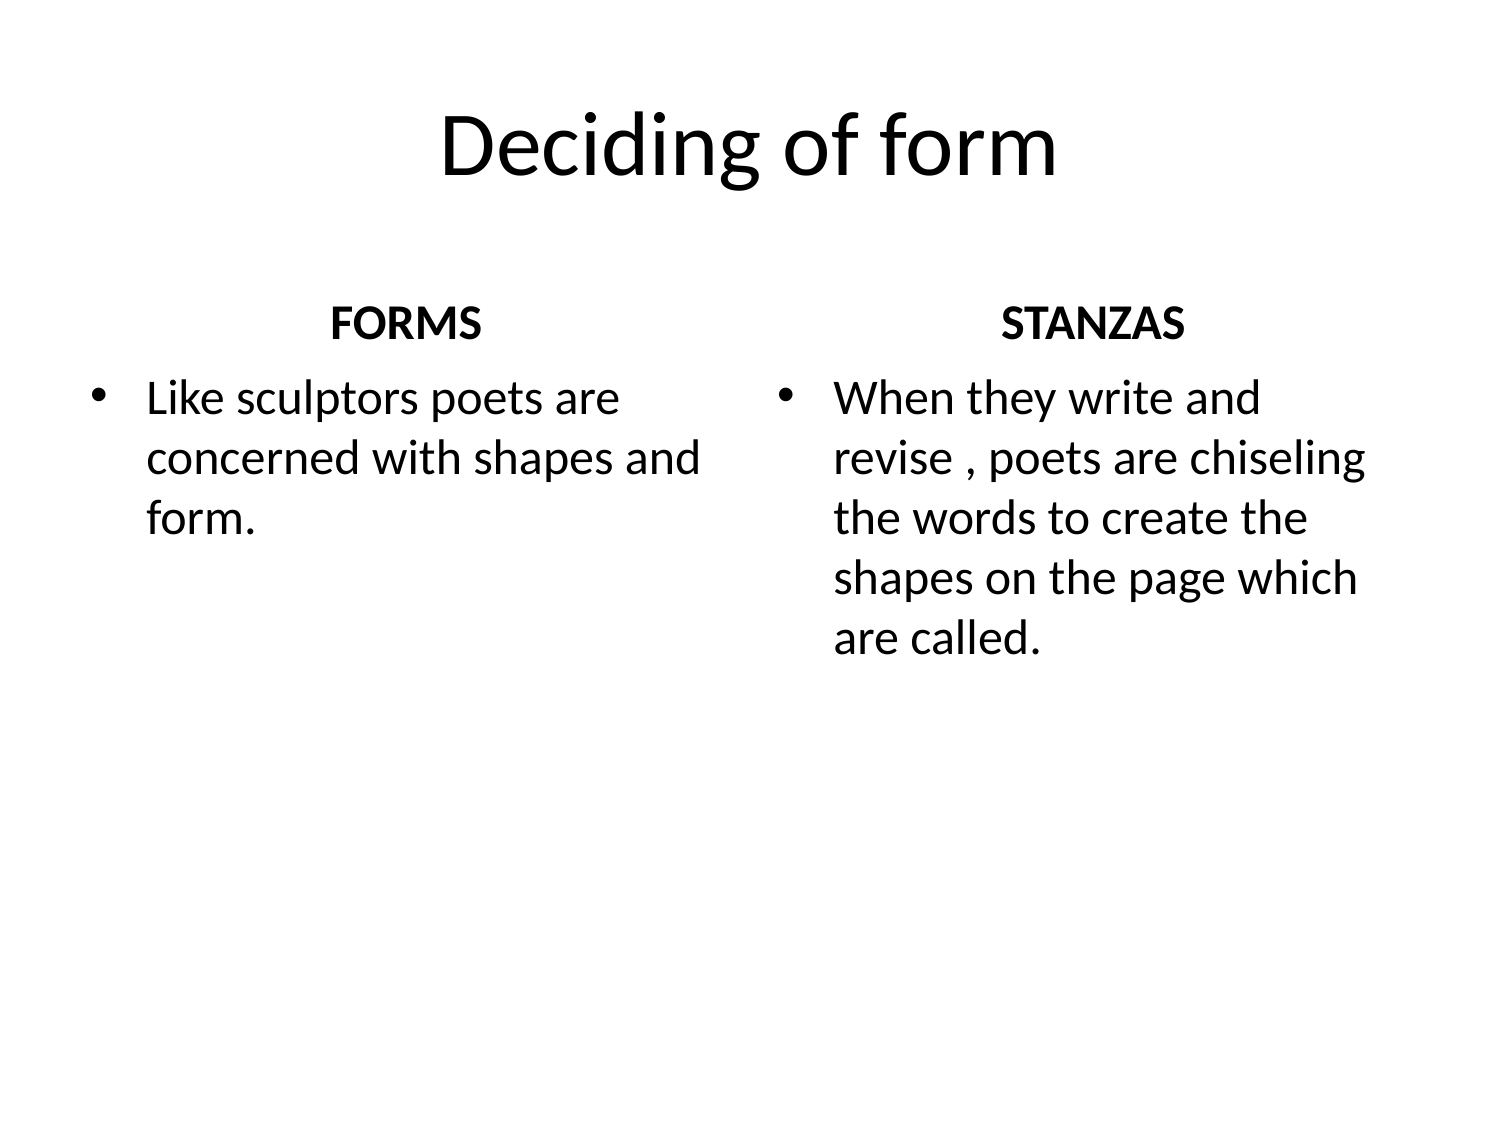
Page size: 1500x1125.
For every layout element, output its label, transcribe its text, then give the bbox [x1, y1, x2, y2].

list STANZAS [761, 251, 1425, 356]
title Deciding of form [75, 45, 1425, 233]
list Like sculptors poets are concerned with shapes and form. [75, 356, 738, 1005]
list FORMS [75, 251, 738, 356]
list When they write and revise , poets are chiseling the words to create the shapes on the page which are called. [761, 356, 1425, 1005]
